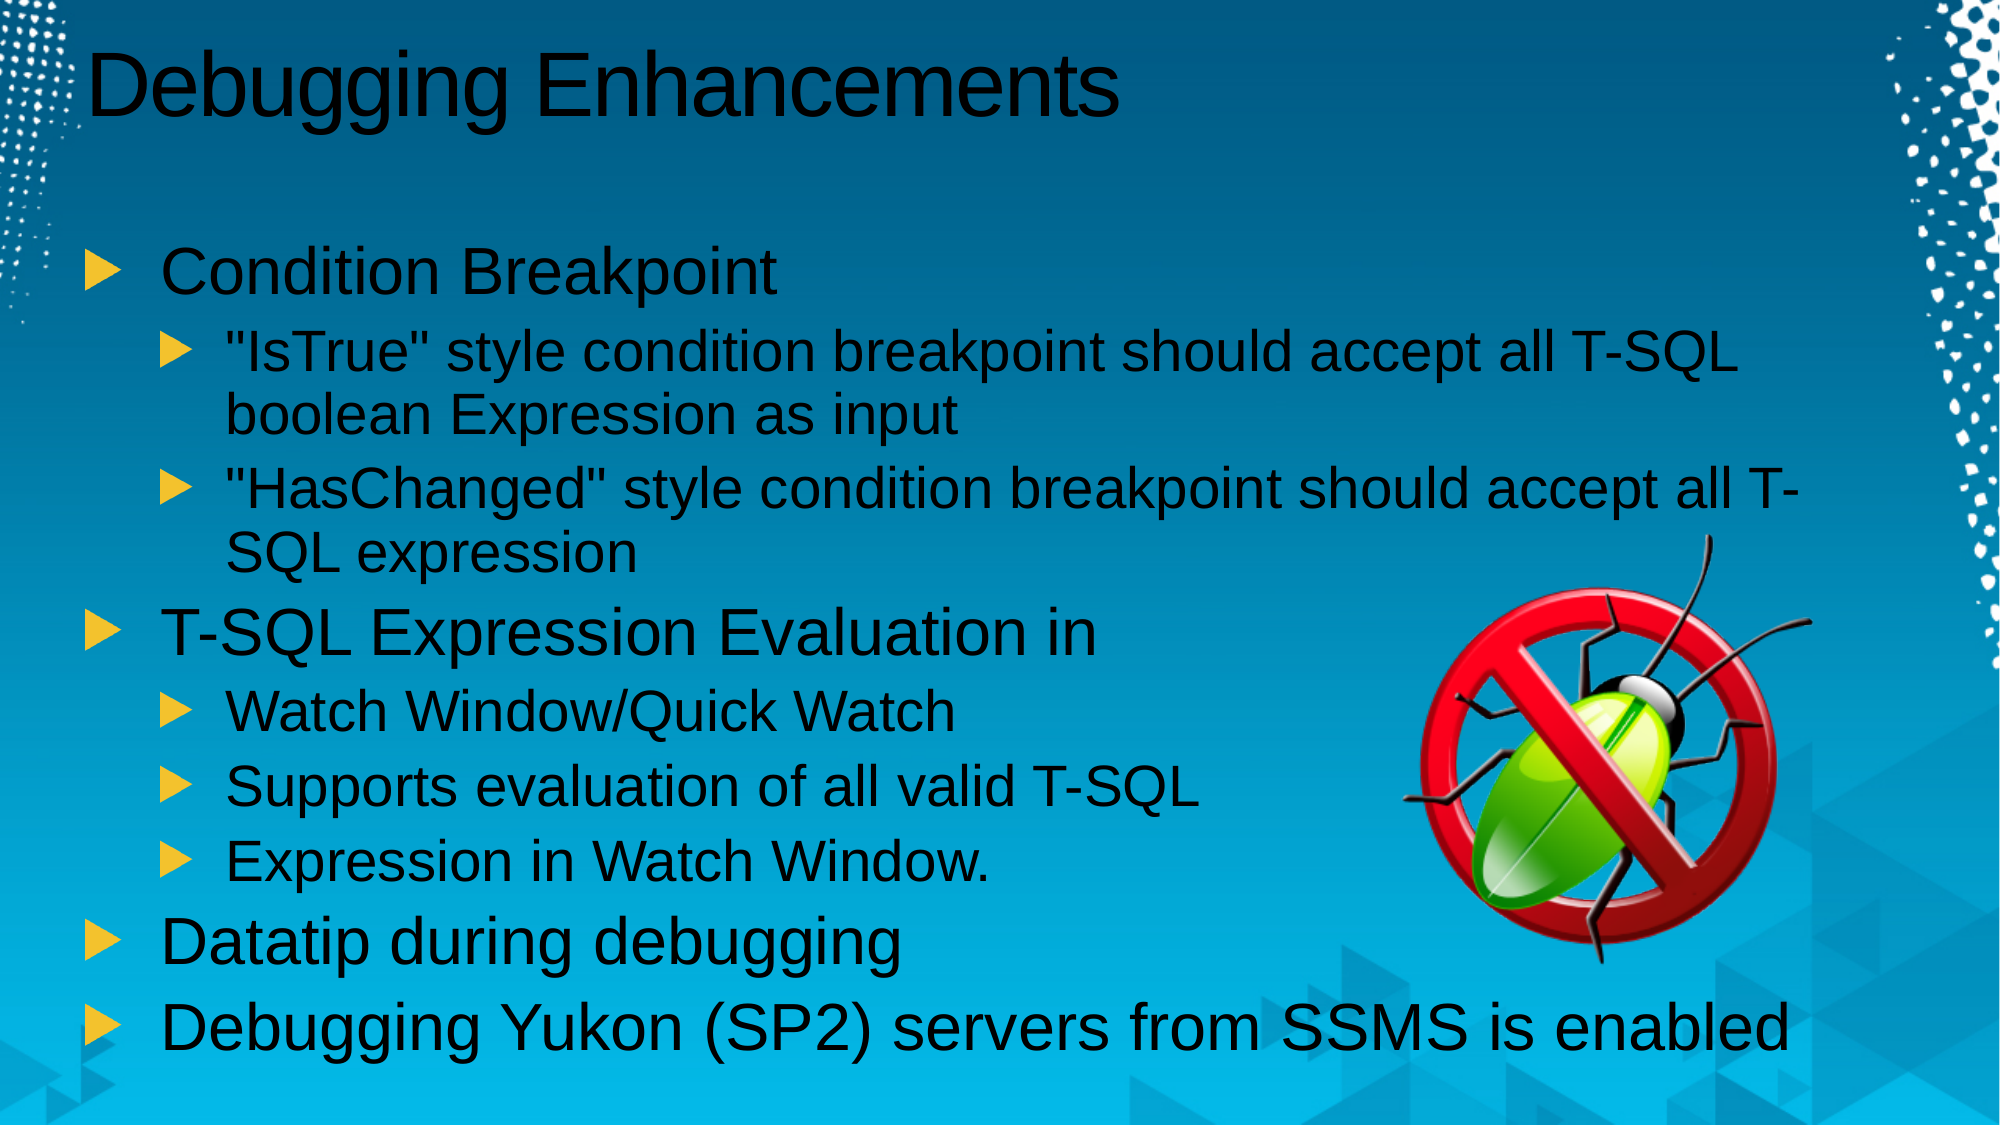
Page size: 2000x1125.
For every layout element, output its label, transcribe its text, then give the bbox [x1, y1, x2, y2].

picture [30, 28, 38, 37]
picture [1941, 320, 1953, 331]
picture [1967, 231, 1976, 239]
picture [1970, 176, 1982, 188]
picture [44, 45, 49, 53]
picture [1991, 604, 2000, 621]
picture [1973, 362, 1981, 372]
picture [161, 767, 190, 801]
picture [1919, 226, 1928, 238]
picture [1932, 107, 1940, 114]
picture [86, 920, 119, 959]
picture [1994, 268, 2000, 283]
picture [1941, 85, 1954, 96]
picture [38, 74, 45, 80]
picture [1960, 484, 1968, 491]
picture [1963, 334, 1973, 339]
picture [1936, 240, 1946, 245]
picture [1982, 393, 1990, 403]
picture [86, 1005, 119, 1044]
picture [35, 88, 42, 95]
picture [1950, 168, 1959, 178]
picture [86, 250, 119, 289]
picture [1941, 135, 1949, 147]
picture [1928, 209, 1935, 216]
picture [2, 25, 8, 33]
list Condition Breakpoint "IsTrue" style condition breakpoint should accept all T-SQL boolean Expression as input "HasChanged" style condition breakpoint should accept all T-SQL expression T-SQL Expression Evaluation in Watch Window/Quick Watch Supports evaluation of all valid T-SQL Expression in Watch Window. Datatip during debugging Debugging Yukon (SP2) servers from SSMS is enabled [85, 237, 1914, 1125]
picture [48, 2, 56, 9]
picture [1935, 340, 1945, 349]
picture [1952, 118, 1963, 128]
picture [1994, 323, 2000, 330]
picture [11, 70, 17, 78]
picture [1958, 201, 1968, 206]
picture [1965, 464, 1979, 475]
picture [1966, 281, 1974, 291]
picture [1931, 287, 1944, 302]
picture [1955, 301, 1965, 308]
picture [1908, 145, 1918, 157]
picture [34, 102, 42, 111]
picture [1956, 429, 1970, 446]
picture [56, 48, 63, 55]
picture [1988, 476, 1997, 485]
picture [31, 15, 39, 23]
picture [1975, 542, 1987, 558]
picture [1939, 190, 1948, 195]
picture [161, 693, 190, 726]
picture [44, 31, 52, 39]
picture [161, 332, 190, 366]
picture [1945, 31, 1957, 47]
picture [1943, 370, 1953, 383]
picture [1956, 251, 1966, 256]
picture [1945, 271, 1954, 277]
picture [33, 0, 42, 8]
picture [1950, 351, 1962, 361]
picture [13, 41, 21, 48]
title Debugging Enhancements [85, 37, 1914, 138]
picture [1927, 257, 1935, 271]
picture [11, 55, 18, 63]
picture [1992, 656, 2000, 669]
picture [17, 129, 23, 136]
picture [1930, 155, 1938, 167]
picture [1975, 260, 1987, 271]
picture [58, 33, 65, 41]
picture [1992, 556, 2000, 571]
picture [161, 470, 190, 503]
picture [1950, 0, 2000, 253]
picture [1983, 291, 1995, 299]
picture [1975, 493, 1987, 507]
picture [1991, 426, 2000, 433]
picture [161, 842, 190, 876]
picture [1950, 398, 1960, 414]
picture [1984, 525, 1996, 536]
picture [1916, 177, 1928, 186]
picture [24, 73, 32, 78]
picture [1971, 412, 1979, 424]
picture [86, 610, 119, 649]
picture [1994, 373, 2000, 383]
picture [1980, 445, 1988, 454]
picture [33, 117, 40, 124]
picture [28, 43, 35, 53]
picture [1984, 342, 1993, 352]
picture [1402, 535, 1811, 962]
picture [1981, 575, 1996, 590]
picture [1960, 148, 1973, 158]
picture [17, 27, 23, 34]
picture [1967, 514, 1977, 527]
picture [19, 0, 29, 6]
picture [1963, 382, 1970, 392]
picture [46, 17, 54, 24]
picture [1936, 3, 1948, 14]
picture [1947, 221, 1957, 225]
picture [1985, 628, 1994, 637]
picture [27, 57, 34, 66]
picture [1975, 311, 1983, 319]
